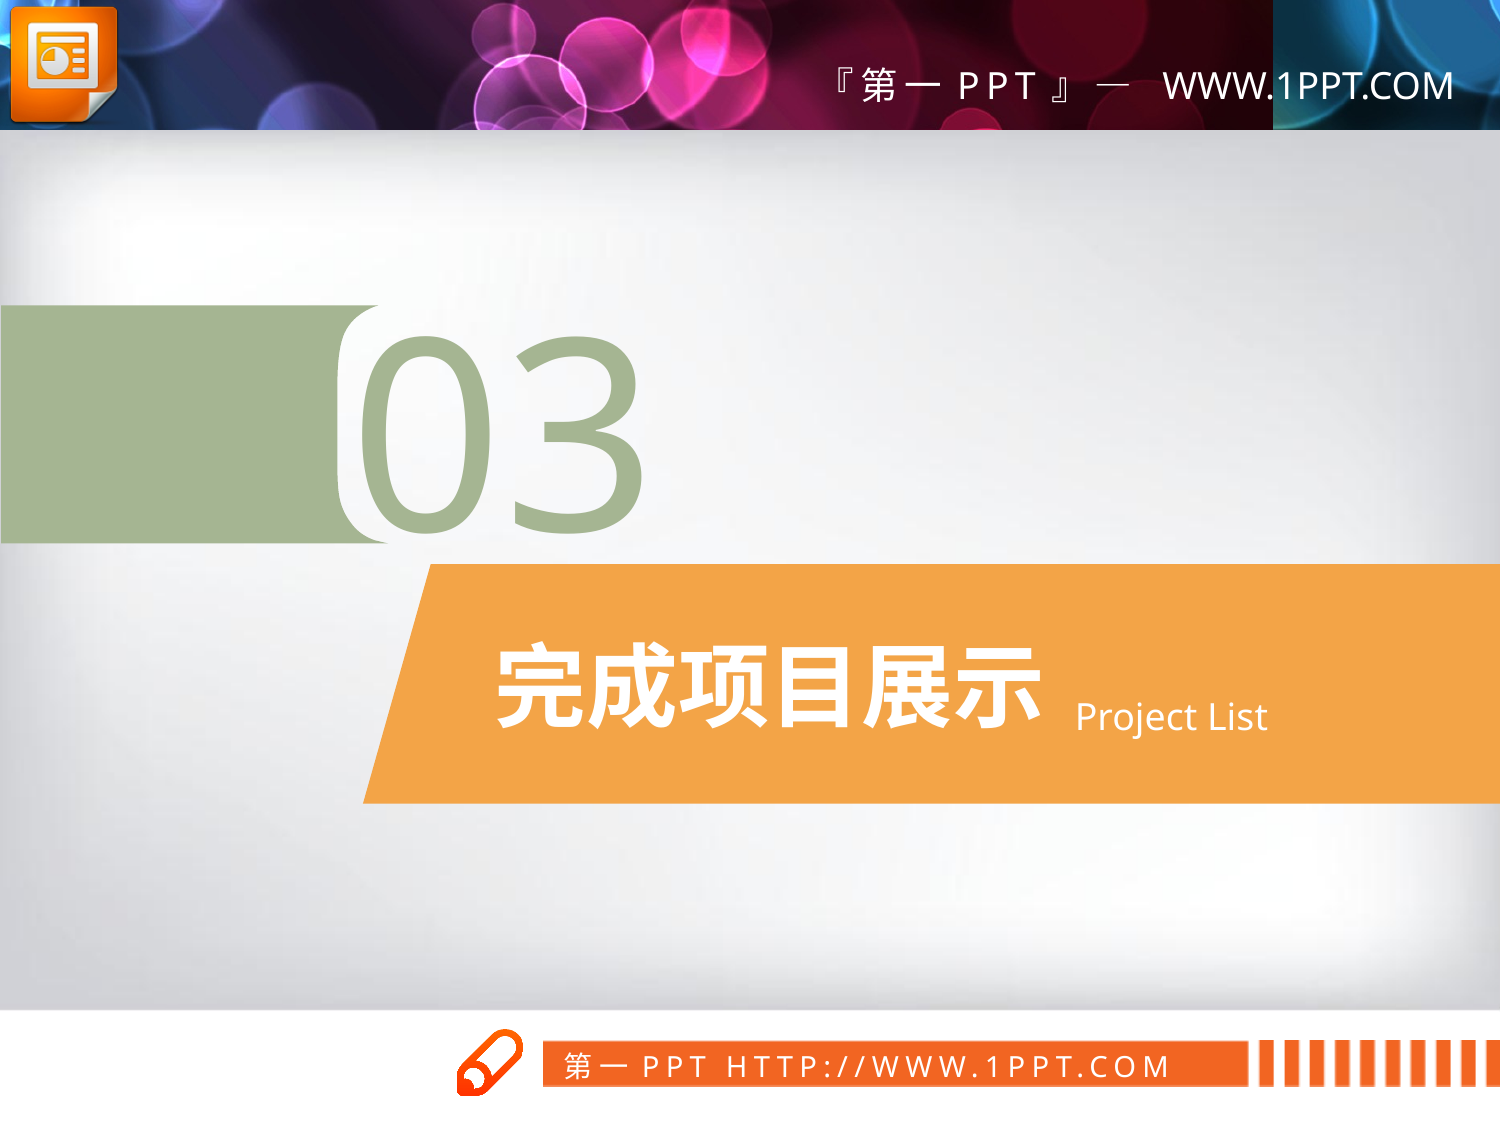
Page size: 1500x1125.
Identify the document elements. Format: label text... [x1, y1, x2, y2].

picture [543, 1040, 1500, 1087]
text_box 03 [334, 255, 775, 593]
text_box [362, 564, 1500, 804]
text_box Project List [1059, 685, 1284, 746]
text_box [1, 305, 334, 544]
picture [0, 0, 1500, 1012]
text_box 完成项目展示 [477, 617, 1064, 751]
